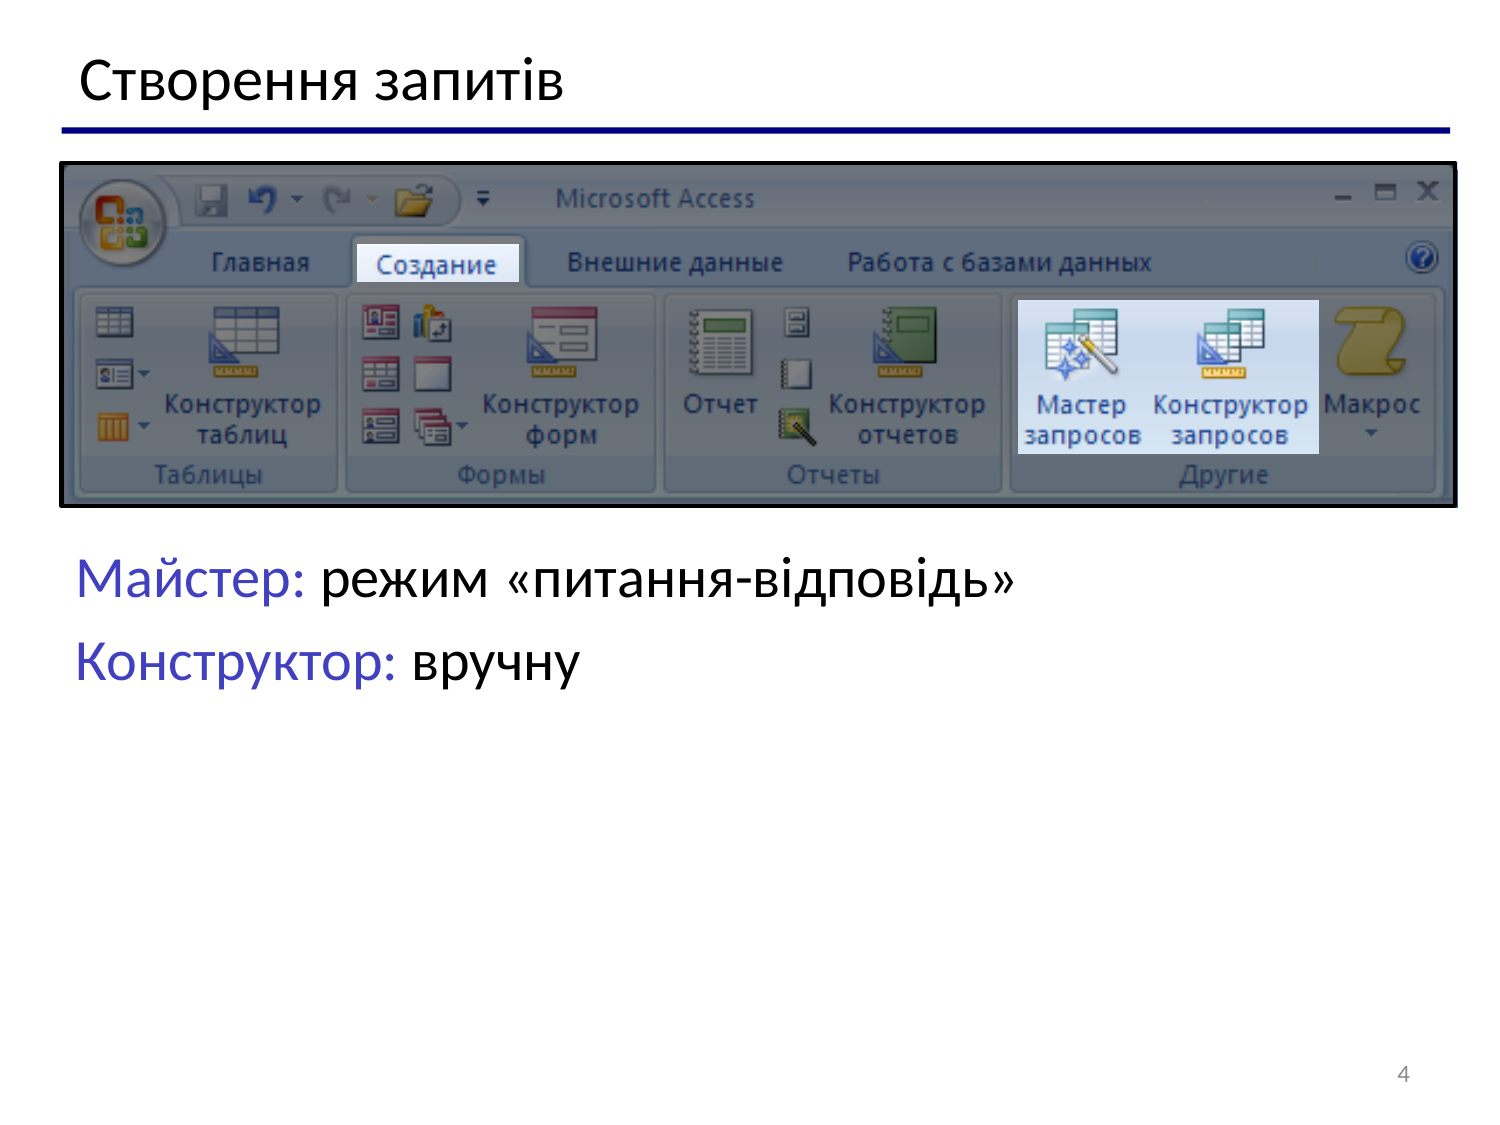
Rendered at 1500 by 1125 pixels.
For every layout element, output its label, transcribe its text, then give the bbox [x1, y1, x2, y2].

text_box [61, 162, 1456, 507]
text_box Створення запитів [64, 31, 1401, 121]
picture [61, 161, 1458, 509]
text_box Майстер: режим «питання-відповідь» [61, 531, 1446, 614]
slide_number 4 [1074, 1042, 1425, 1103]
text_box Конструктор: вручну [61, 614, 1446, 700]
